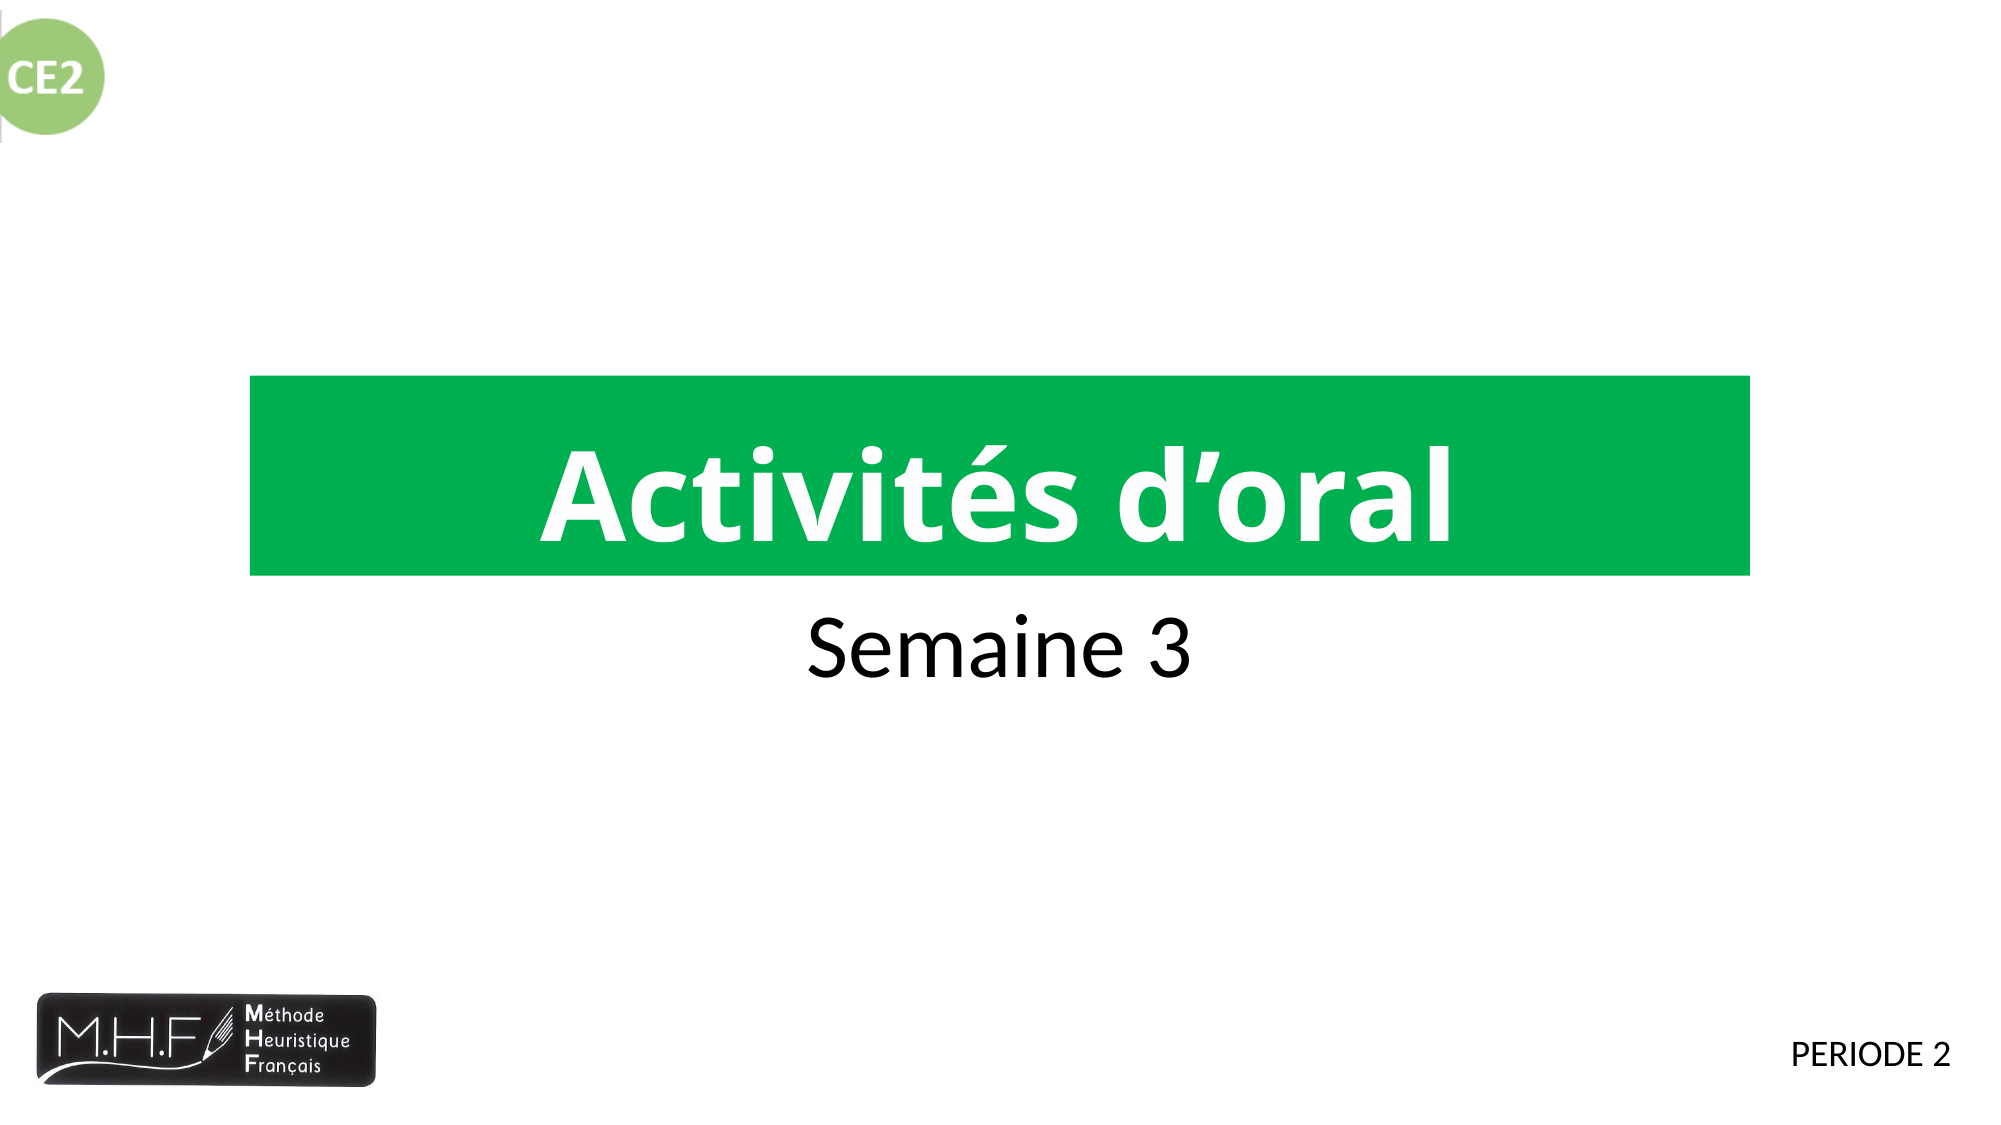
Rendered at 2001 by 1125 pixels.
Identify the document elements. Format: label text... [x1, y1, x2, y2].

text_box PERIODE 2 [1362, 1021, 1967, 1082]
title Activités d’oral [249, 375, 1750, 576]
subtitle Semaine 3 [249, 590, 1750, 863]
picture [0, 10, 112, 143]
picture [33, 990, 379, 1089]
